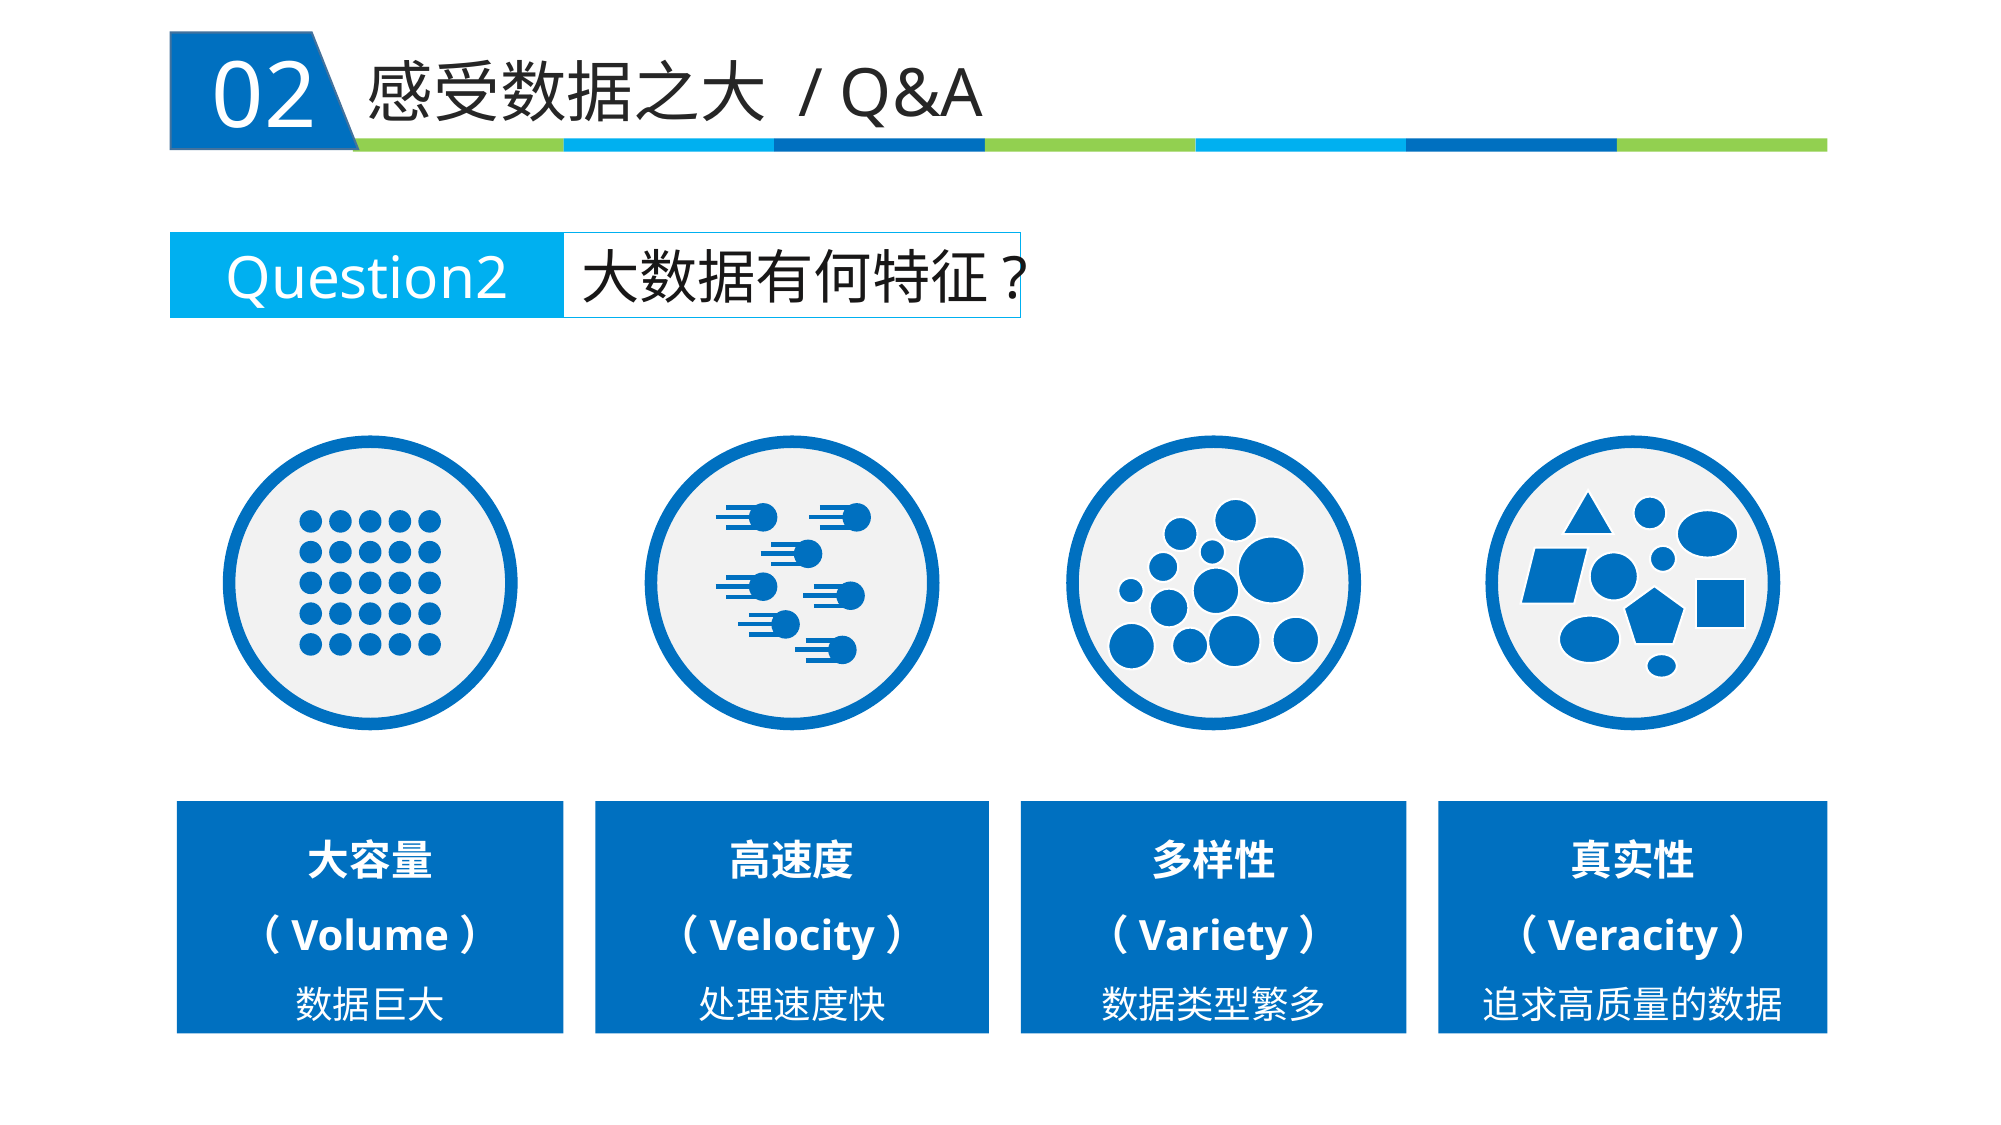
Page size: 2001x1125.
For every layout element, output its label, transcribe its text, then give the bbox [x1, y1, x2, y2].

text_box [229, 441, 512, 724]
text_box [1072, 441, 1355, 724]
text_box 02 [169, 31, 352, 151]
text_box 大容量（Volume） 数据巨大 [176, 801, 564, 1034]
text_box 高速度（Velocity） 处理速度快 [595, 801, 989, 1034]
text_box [650, 441, 934, 724]
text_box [352, 138, 1828, 152]
text_box [179, 145, 493, 398]
text_box 多样性（Variety） 数据类型繁多 [1020, 801, 1407, 1034]
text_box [1491, 441, 1774, 724]
text_box 真实性（Veracity） 追求高质量的数据 [1438, 801, 1828, 1034]
text_box Question2 [170, 232, 179, 318]
text_box 感受数据之大 / Q&A [351, 42, 999, 138]
text_box Question2 [493, 232, 563, 318]
text_box 大数据有何特征? [563, 232, 1021, 318]
